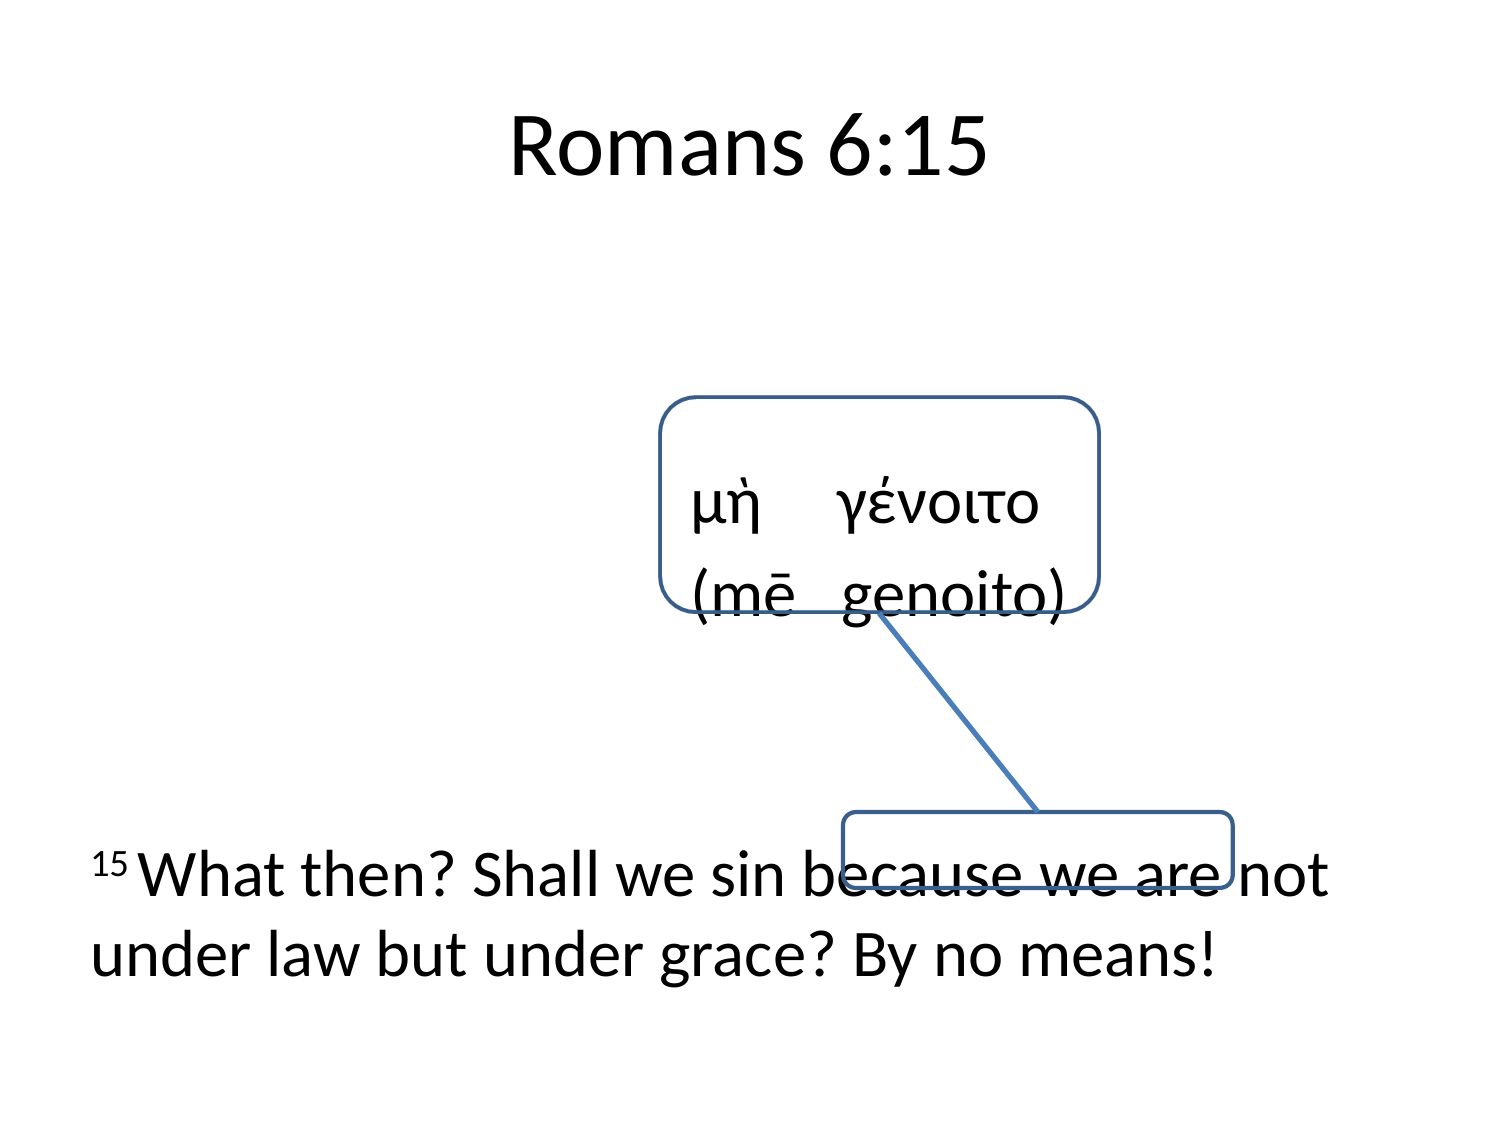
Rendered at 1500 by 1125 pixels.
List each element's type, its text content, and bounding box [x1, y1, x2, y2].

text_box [878, 612, 1039, 813]
picture [657, 395, 1101, 614]
title Romans 6:15 [75, 45, 1425, 233]
list μὴ γένοιτο (mē genoito) 15 What then? Shall we sin because we are not under law but under grace? By no means! [75, 262, 1425, 1005]
text_box [840, 809, 1235, 891]
